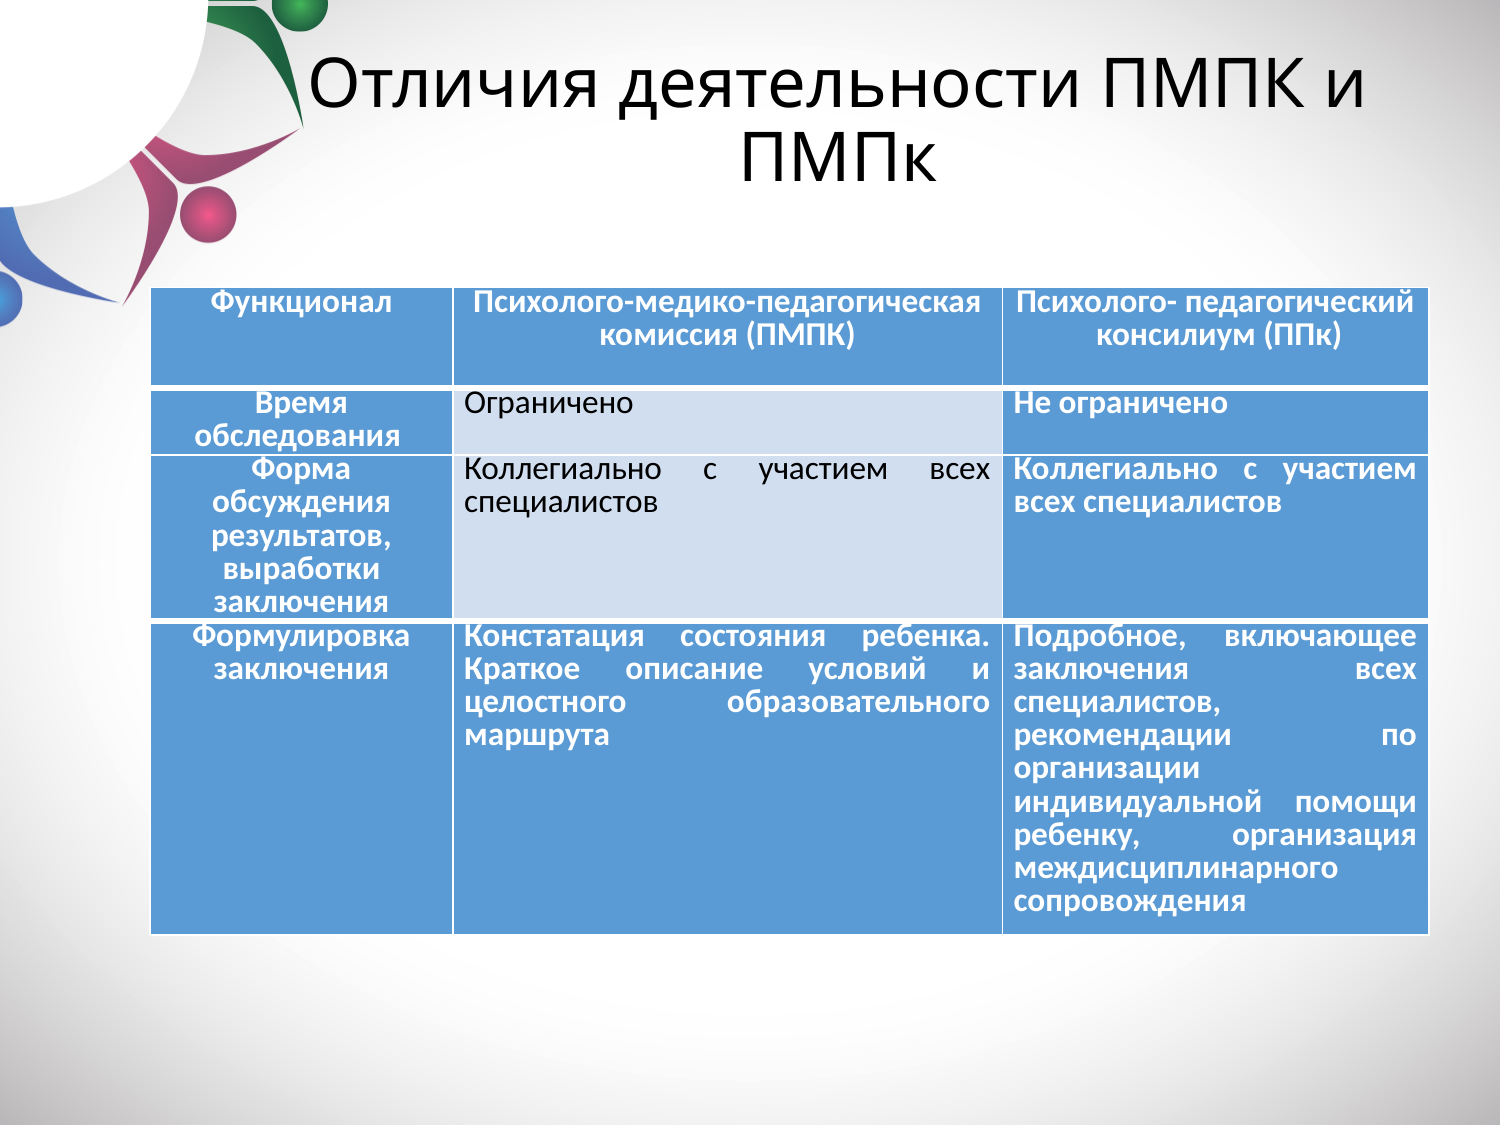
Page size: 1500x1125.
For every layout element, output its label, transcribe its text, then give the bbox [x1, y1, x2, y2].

table_cell Форма обсуждения результатов, выработки заключения [151, 456, 452, 618]
table_header Функционал [151, 288, 452, 385]
table_header Психолого- педагогический консилиум (ППк) [1003, 288, 1428, 385]
table_cell Подробное, включающее заключения всех специалистов, рекомендации по организации индивидуальной помощи ребенку, организация междисциплинарного сопровождения [1003, 624, 1428, 934]
title Отличия деятельности ПМПК и ПМПк [191, 13, 1486, 231]
table_cell Время обследования [151, 391, 452, 454]
table_cell Коллегиально с участием всех специалистов [1003, 456, 1428, 618]
table_cell Ограничено [454, 391, 1002, 454]
table_cell Констатация состояния ребенка. Краткое описание условий и целостного образовательного маршрута [454, 624, 1002, 934]
table_cell Не ограничено [1003, 391, 1428, 454]
table_header Психолого-медико-педагогическая комиссия (ПМПК) [454, 288, 1002, 385]
picture [0, 0, 1500, 1125]
table_cell Коллегиально с участием всех специалистов [454, 456, 1002, 618]
table_cell Формулировка заключения [151, 624, 452, 934]
